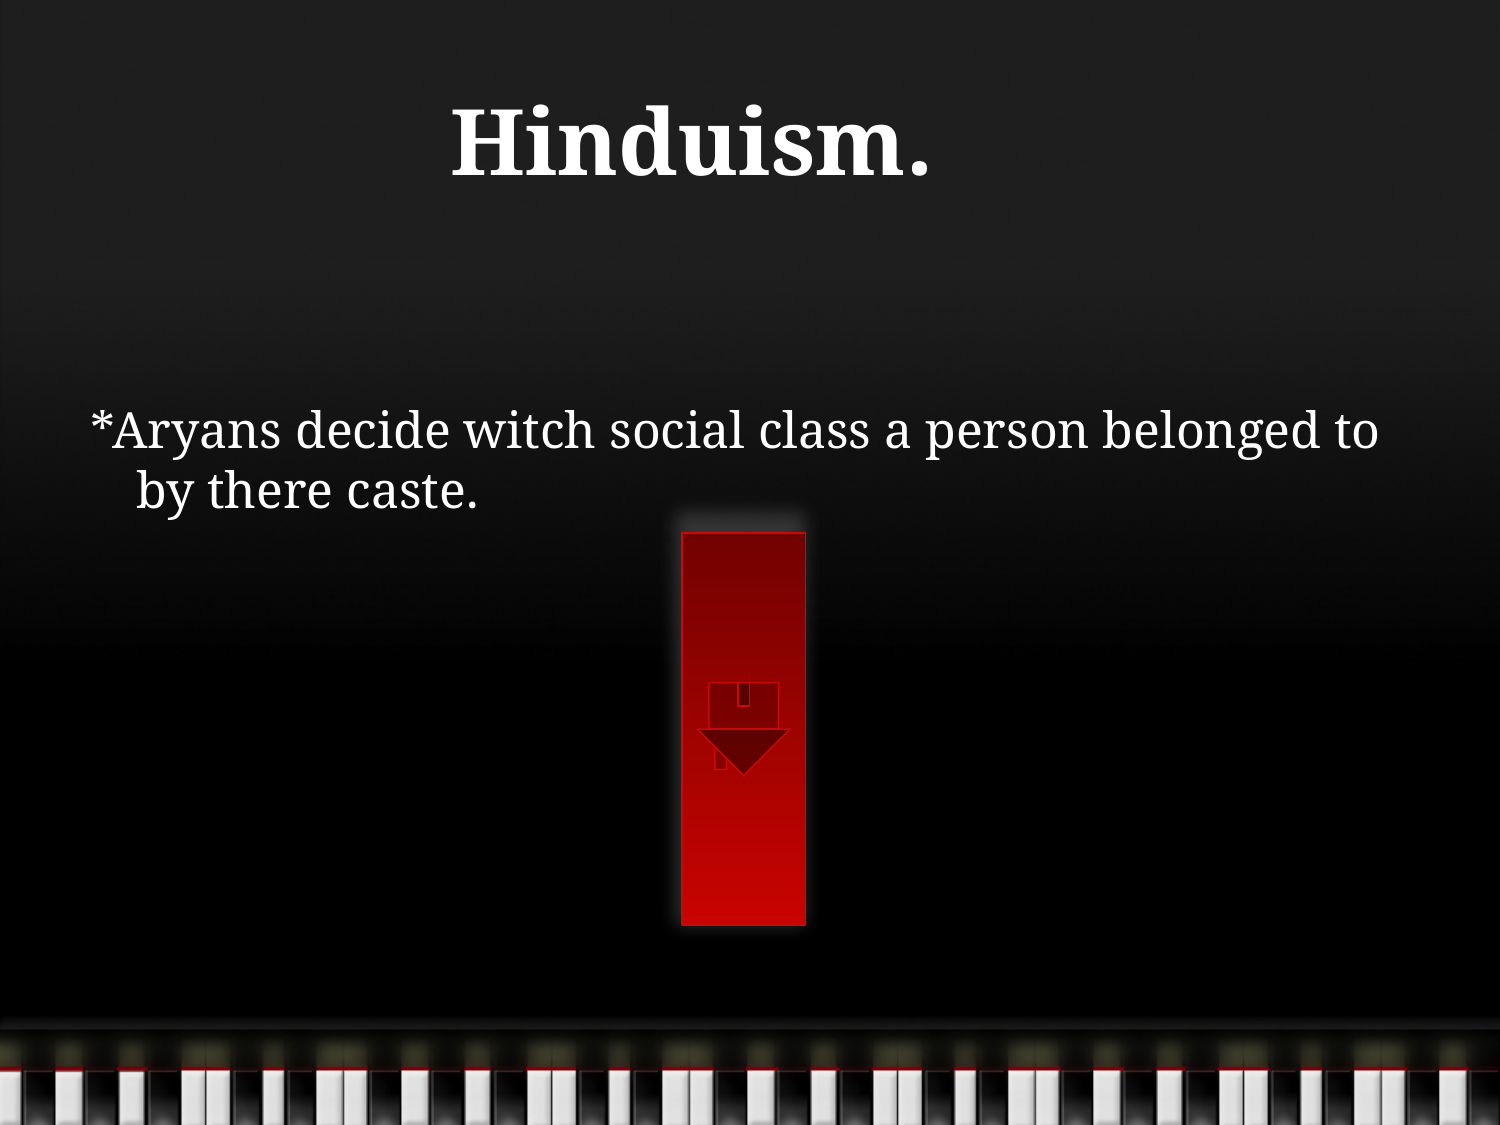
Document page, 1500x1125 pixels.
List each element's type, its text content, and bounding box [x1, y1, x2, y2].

list *Aryans decide witch social class a person belonged to by there caste. [75, 288, 1425, 925]
text_box [681, 532, 806, 926]
picture [0, 0, 1500, 1125]
title Hinduism. [75, 45, 1425, 233]
